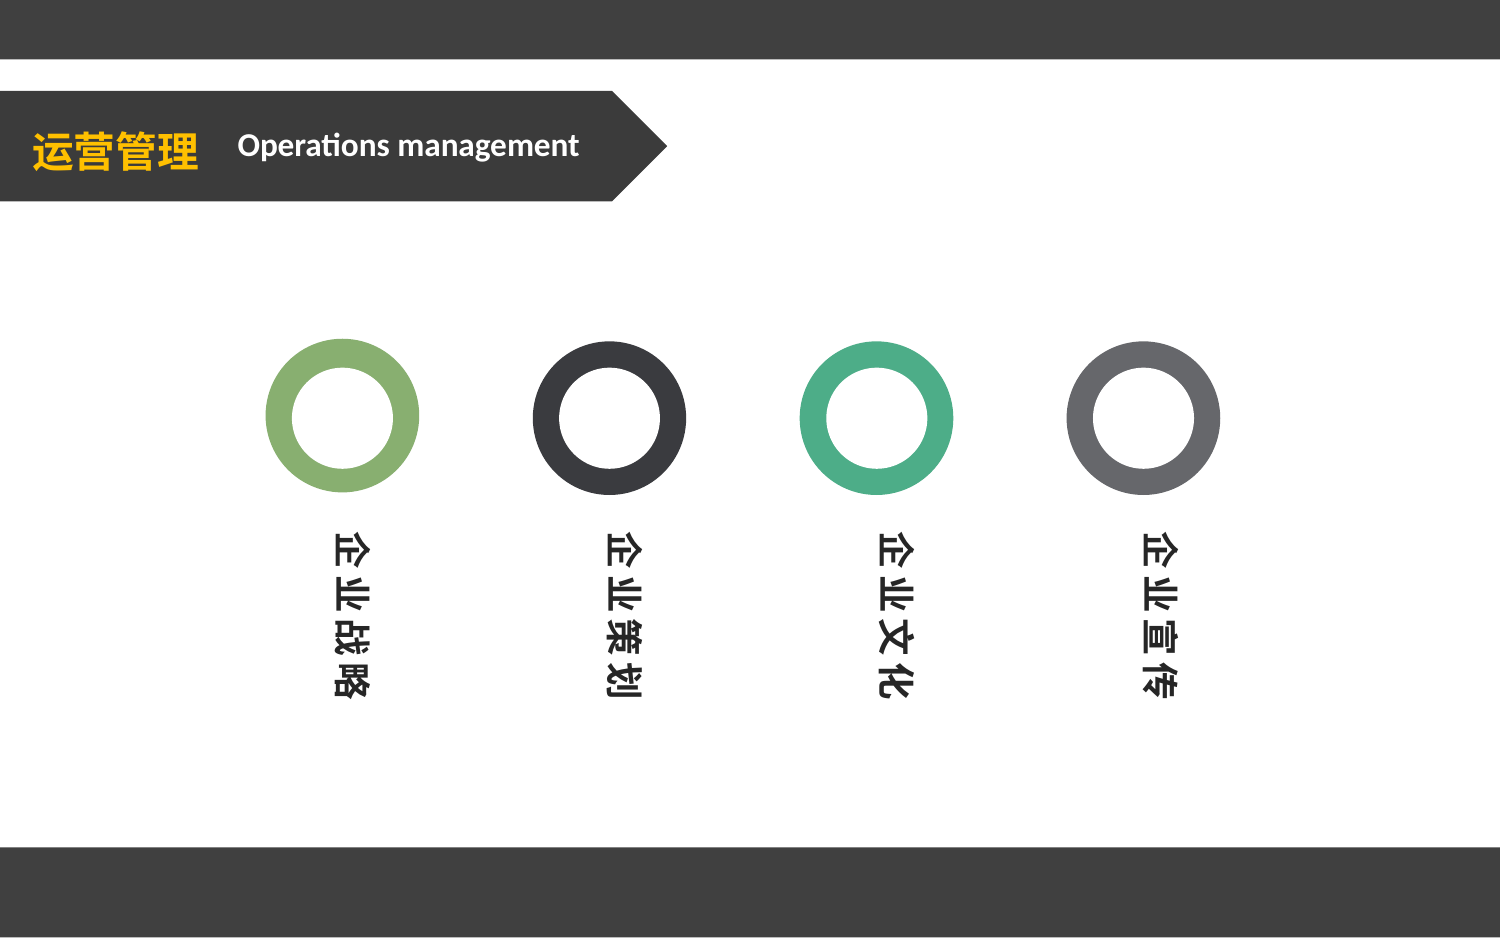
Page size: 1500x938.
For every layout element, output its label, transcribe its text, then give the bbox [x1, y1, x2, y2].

text_box [797, 339, 956, 498]
text_box 企业文化 [851, 516, 927, 709]
text_box 企业战略 [308, 516, 384, 709]
text_box 运营管理 [17, 93, 214, 184]
text_box 企业宣传 [1116, 516, 1192, 709]
text_box Operations management [222, 115, 596, 171]
text_box [263, 336, 422, 495]
text_box [824, 365, 930, 471]
text_box [530, 339, 689, 498]
text_box [0, 88, 670, 204]
text_box [1090, 365, 1197, 471]
text_box [289, 365, 396, 471]
text_box [557, 365, 663, 471]
text_box [0, 0, 1500, 61]
text_box 企业策划 [579, 516, 656, 709]
text_box [0, 845, 1500, 938]
text_box [1064, 339, 1223, 498]
